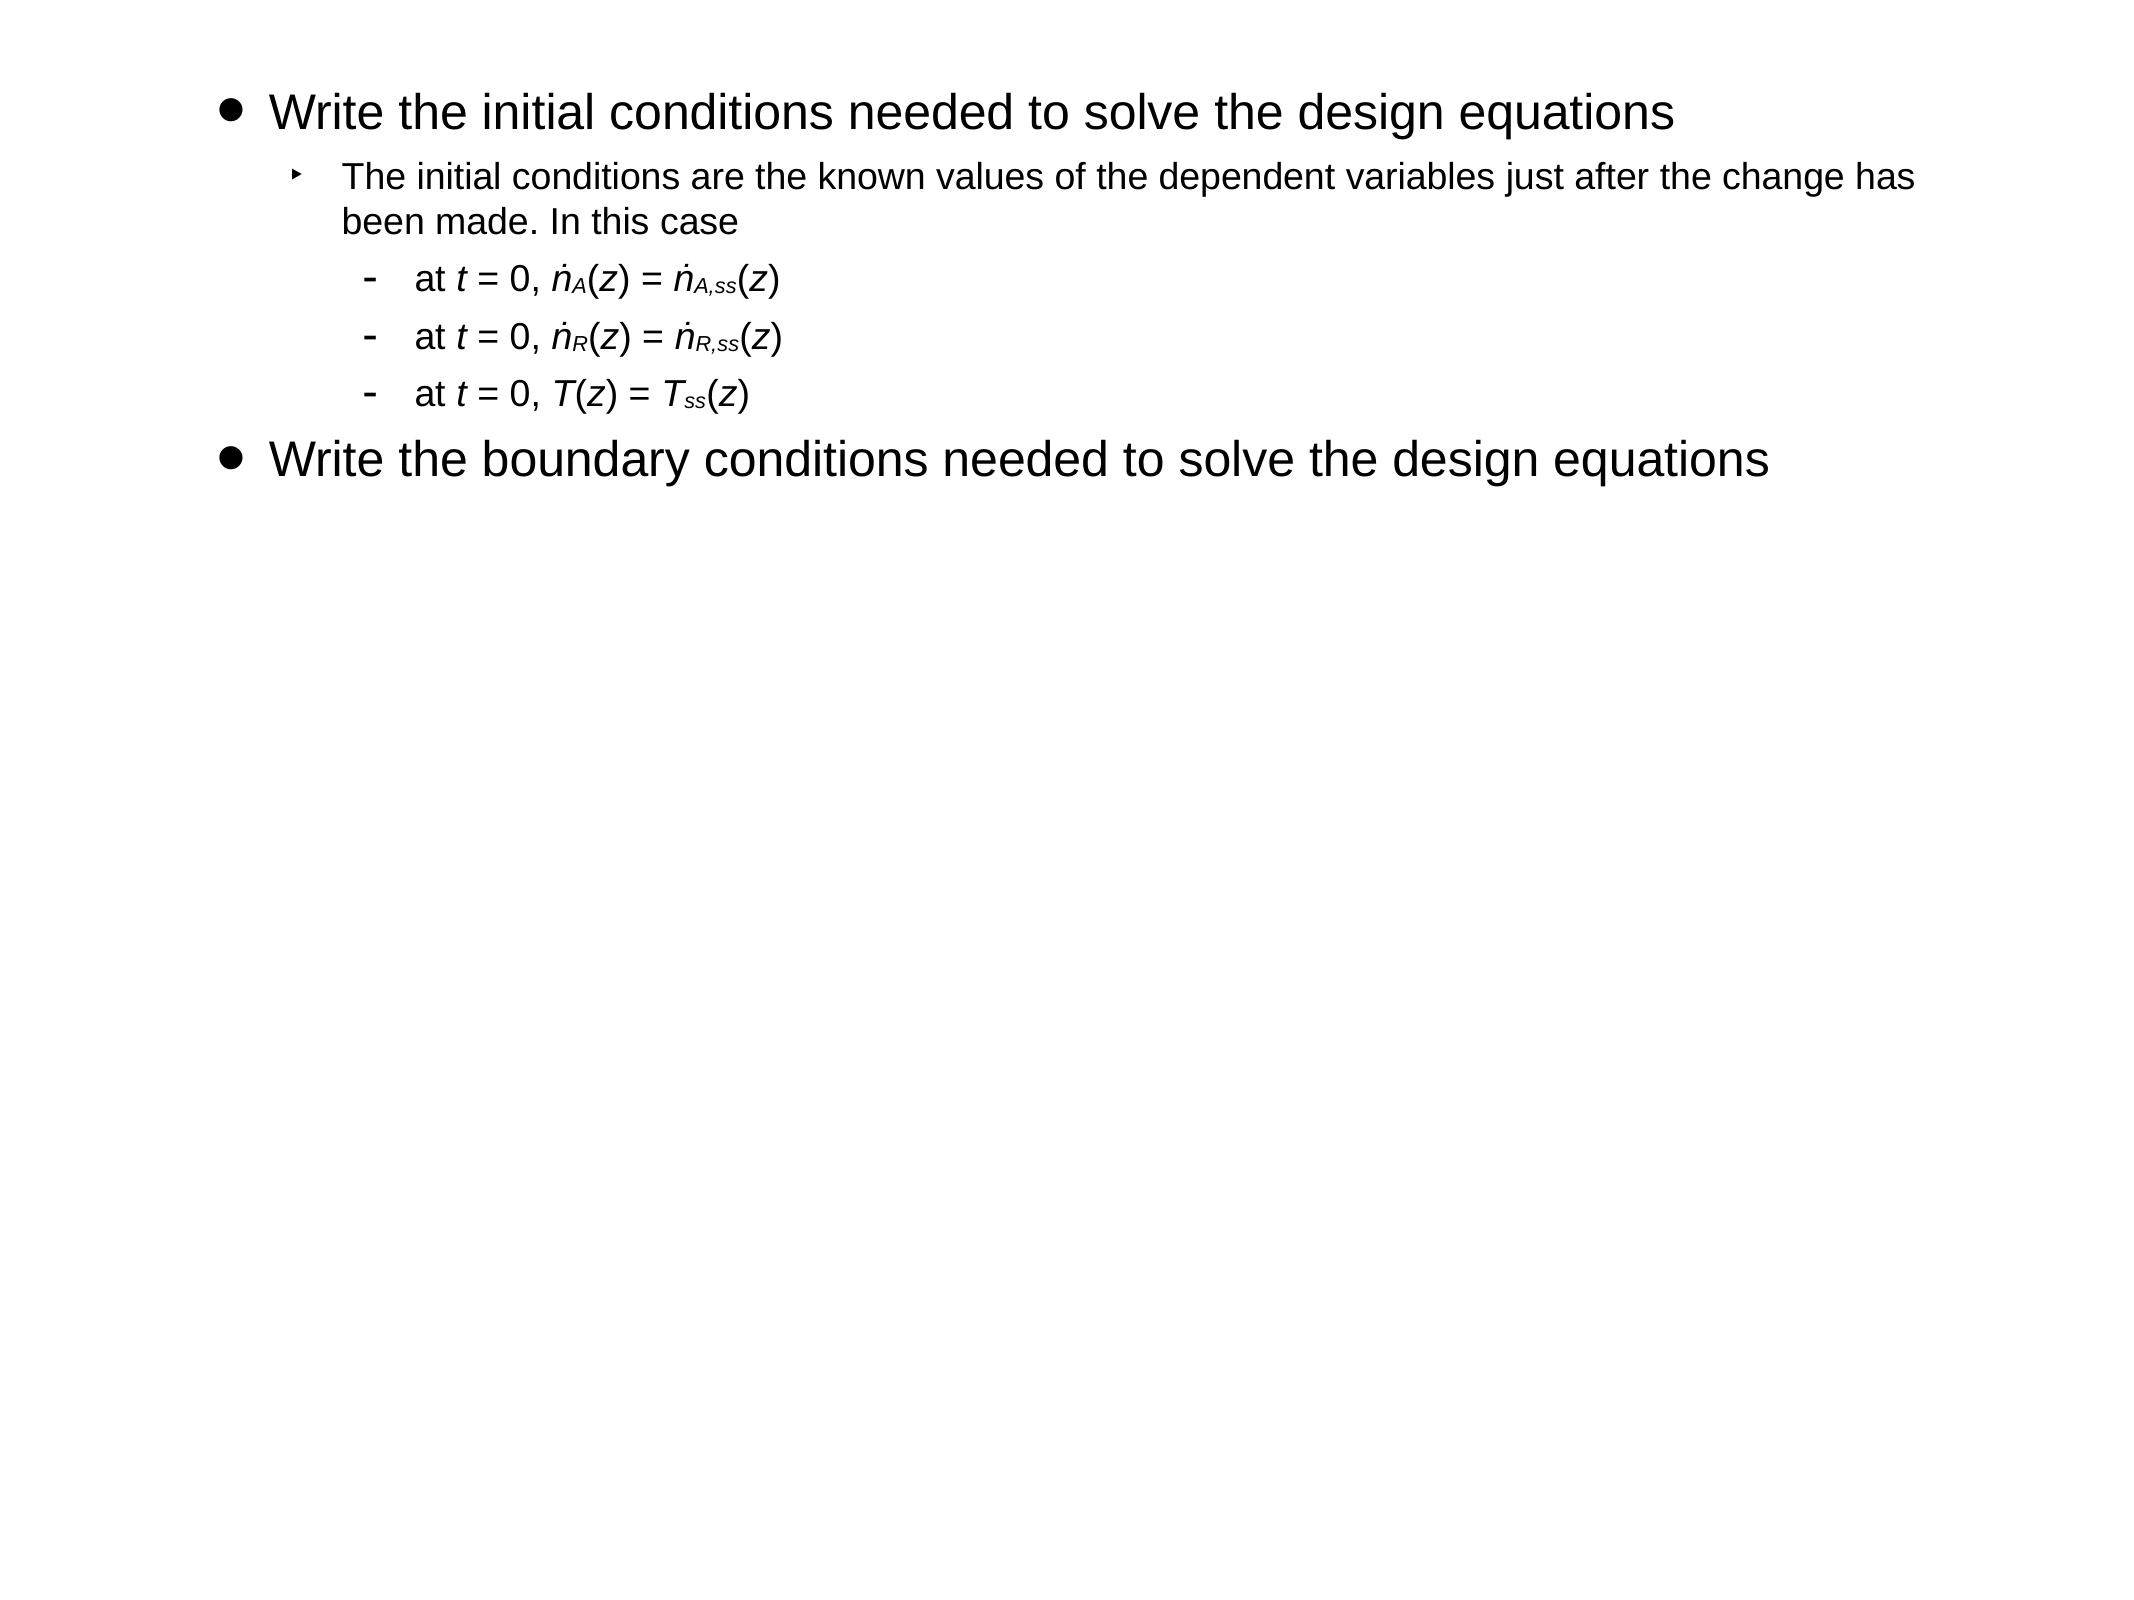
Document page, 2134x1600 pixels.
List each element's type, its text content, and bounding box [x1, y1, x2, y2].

list Write the initial conditions needed to solve the design equations The initial conditions are the known values of the dependent variables just after the change has been made. In this case at t = 0, ṅA(z) = ṅA,ss(z) at t = 0, ṅR(z) = ṅR,ss(z) at t = 0, T(z) = Tss(z) Write the boundary conditions needed to solve the design equations [208, 70, 1925, 1478]
